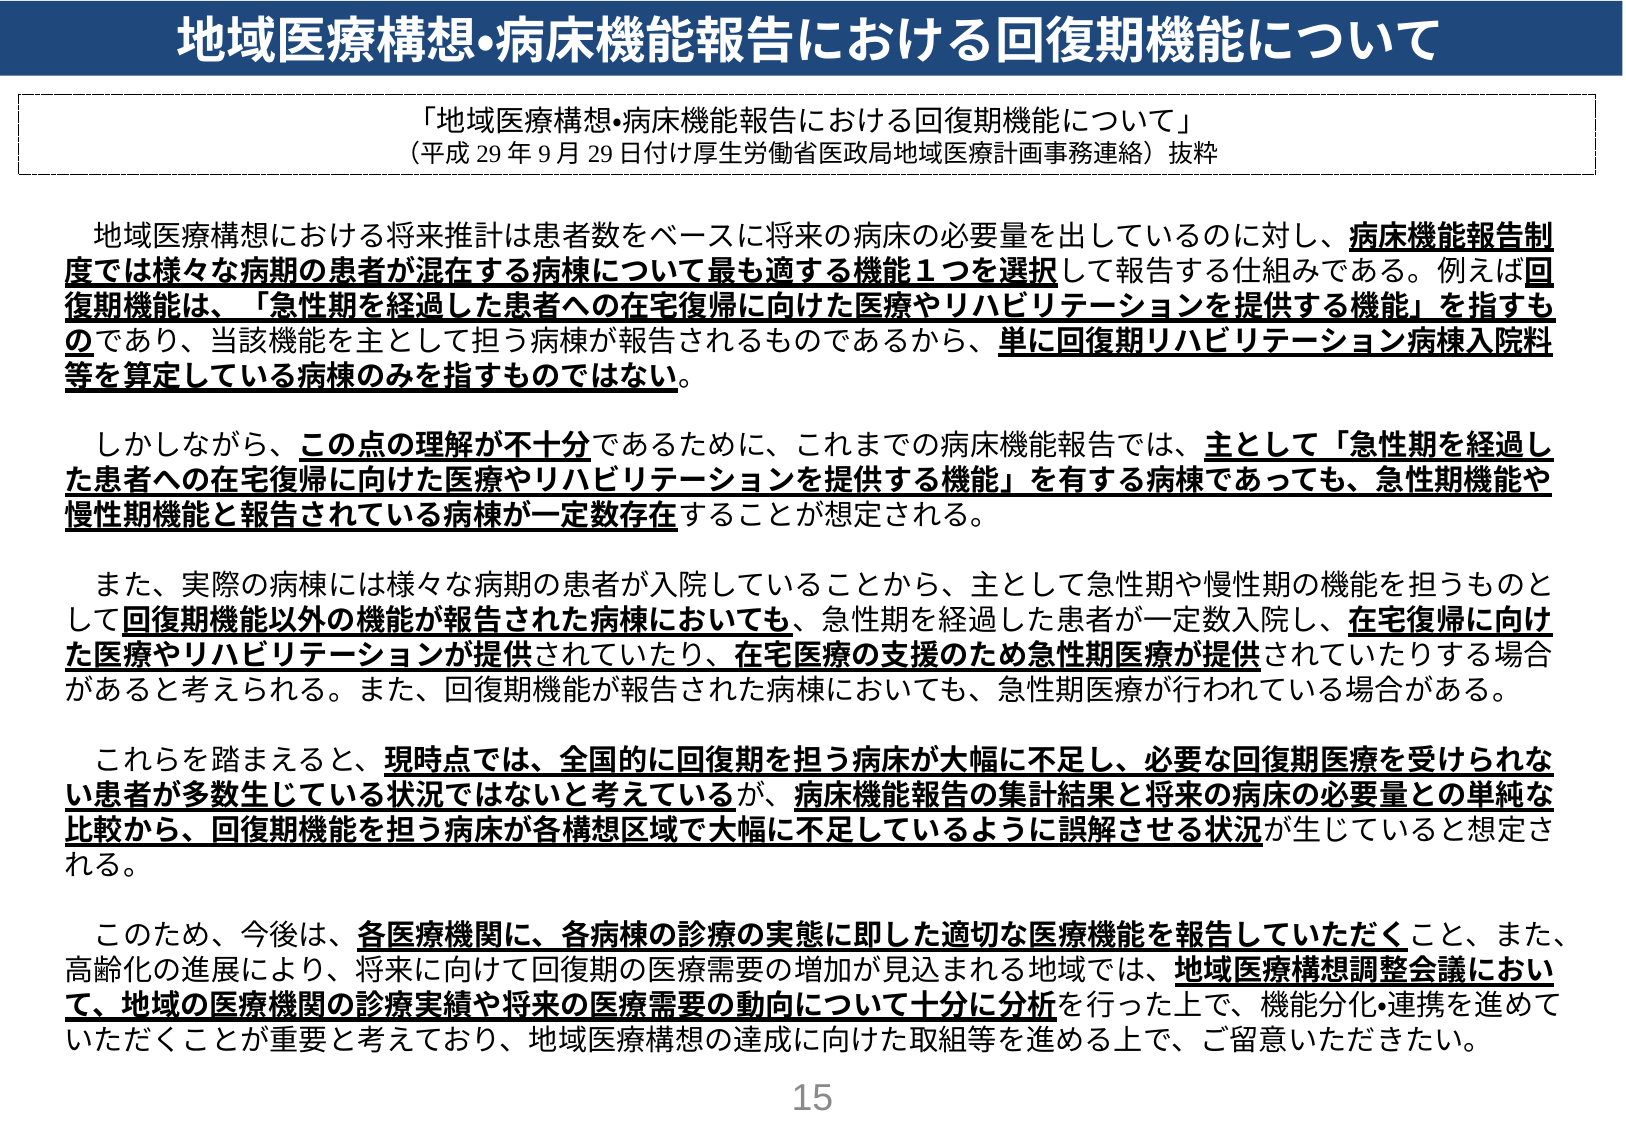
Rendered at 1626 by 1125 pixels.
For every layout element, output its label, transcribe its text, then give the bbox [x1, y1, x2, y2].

text_box 地域医療構想・病床機能報告における回復期機能について [0, 0, 1623, 76]
text_box 15 [622, 1065, 1003, 1125]
text_box 「地域医療構想・病床機能報告における回復期機能について」 （平成29年9月29日付け厚生労働省医政局地域医療計画事務連絡）抜粋 [18, 94, 1596, 175]
text_box 地域医療構想における将来推計は患者数をベースに将来の病床の必要量を出しているのに対し、病床機能報告制度では様々な病期の患者が混在する病棟について最も適する機能１つを選択して報告する仕組みである。例えば回復期機能は、「急性期を経過した患者への在宅復帰に向けた医療やリハビリテーションを提供する機能」を指すものであり、当該機能を主として担う病棟が報告されるものであるから、単に回復期リハビリテーション病棟入院料等を算定している病棟のみを指すものではない。 しかしながら、この点の理解が不十分であるために、これまでの病床機能報告では、主として「急性期を経過した患者への在宅復帰に向けた医療やリハビリテーションを提供する機能」を有する病棟であっても、急性期機能や慢性期機能と報告されている病棟が一定数存在することが想定される。 また、実際の病棟には様々な病期の患者が入院していることから、主として急性期や慢性期の機能を担うものとして回復期機能以外の機能が報告された病棟においても、急性期を経過した患者が一定数入院し、在宅復帰に向けた医療やリハビリテーションが提供されていたり、在宅医療の支援のため急性期医療が提供されていたりする場合があると考えられる。また、回復期機能が報告された病棟においても、急性期医療が行われている場合がある。 これらを踏まえると、現時点では、全国的に回復期を担う病床が大幅に不足し、必要な回復期医療を受けられない患者が多数生じている状況ではないと考えているが、病床機能報告の集計結果と将来の病床の必要量との単純な比較から、回復期機能を担う病床が各構想区域で大幅に不足しているように誤解させる状況が生じていると想定される。 このため、今後は、各医療機関に、各病棟の診療の実態に即した適切な医療機能を報告していただくこと、また、高齢化の進展により、将来に向けて回復期の医療需要の増加が見込まれる地域では、地域医療構想調整会議において、地域の医療機関の診療実績や将来の医療需要の動向について十分に分析を行った上で、機能分化・連携を進めていただくことが重要と考えており、地域医療構想の達成に向けた取組等を進める上で、ご留意いただきたい。 [50, 209, 1596, 1125]
